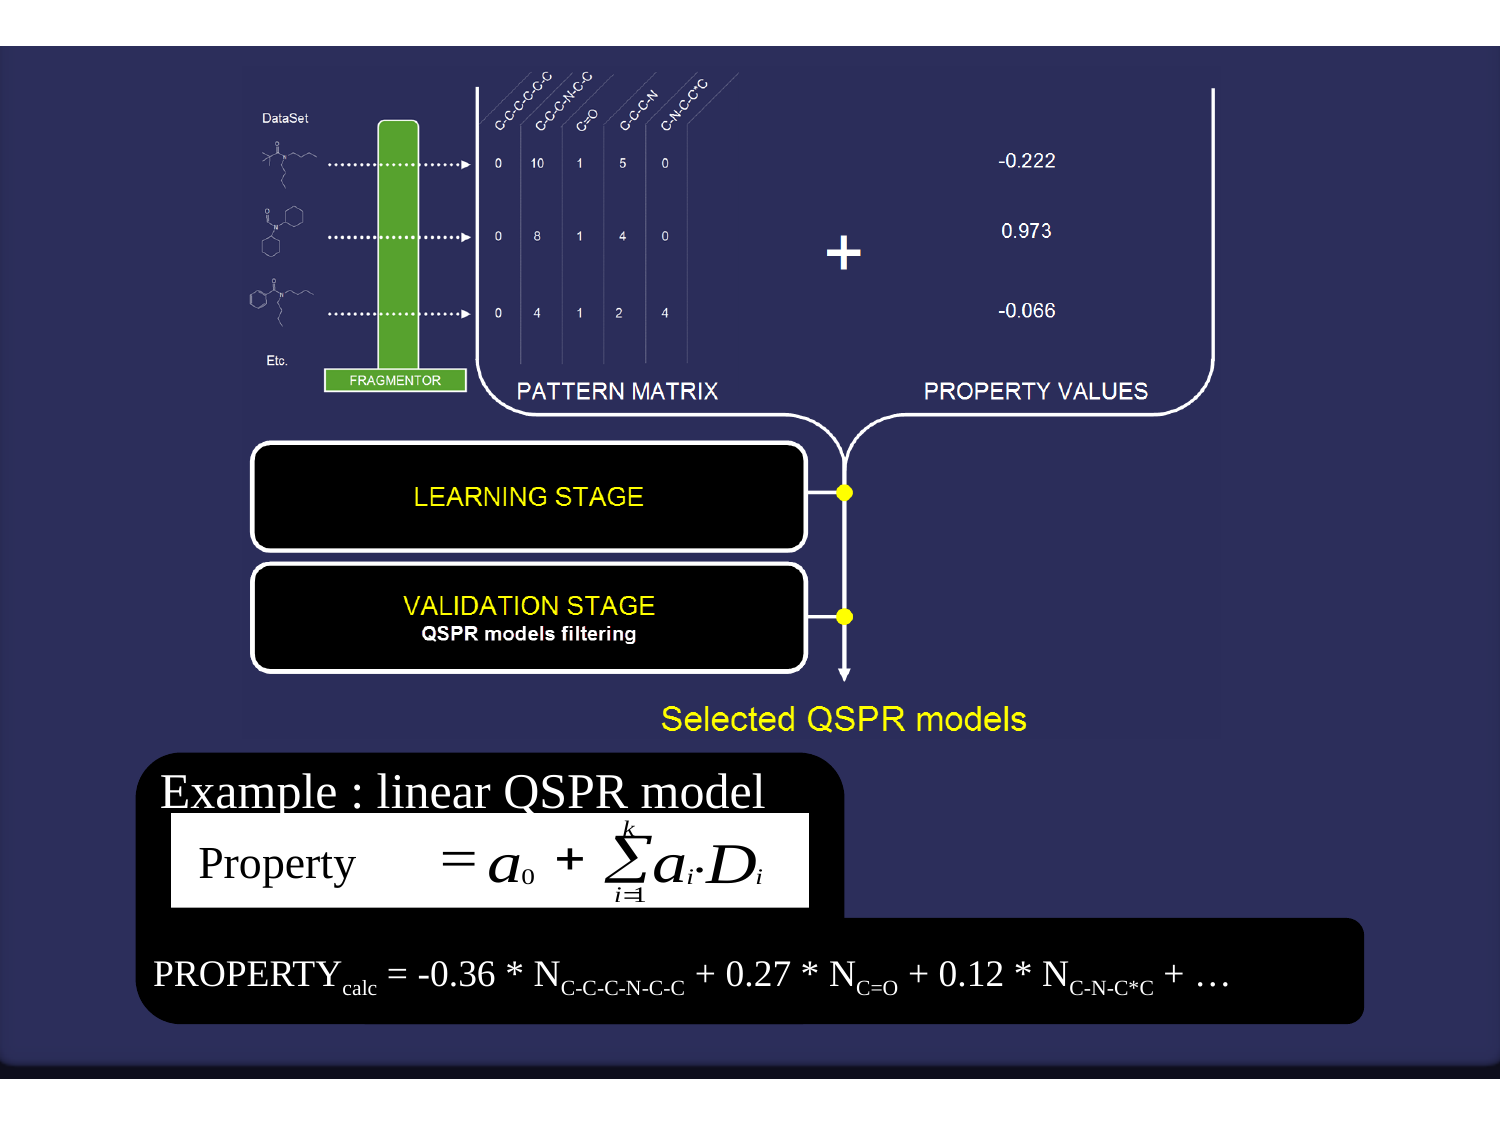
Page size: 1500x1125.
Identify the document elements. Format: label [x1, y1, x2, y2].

text_box [210, 811, 774, 915]
picture [0, 46, 1500, 1080]
